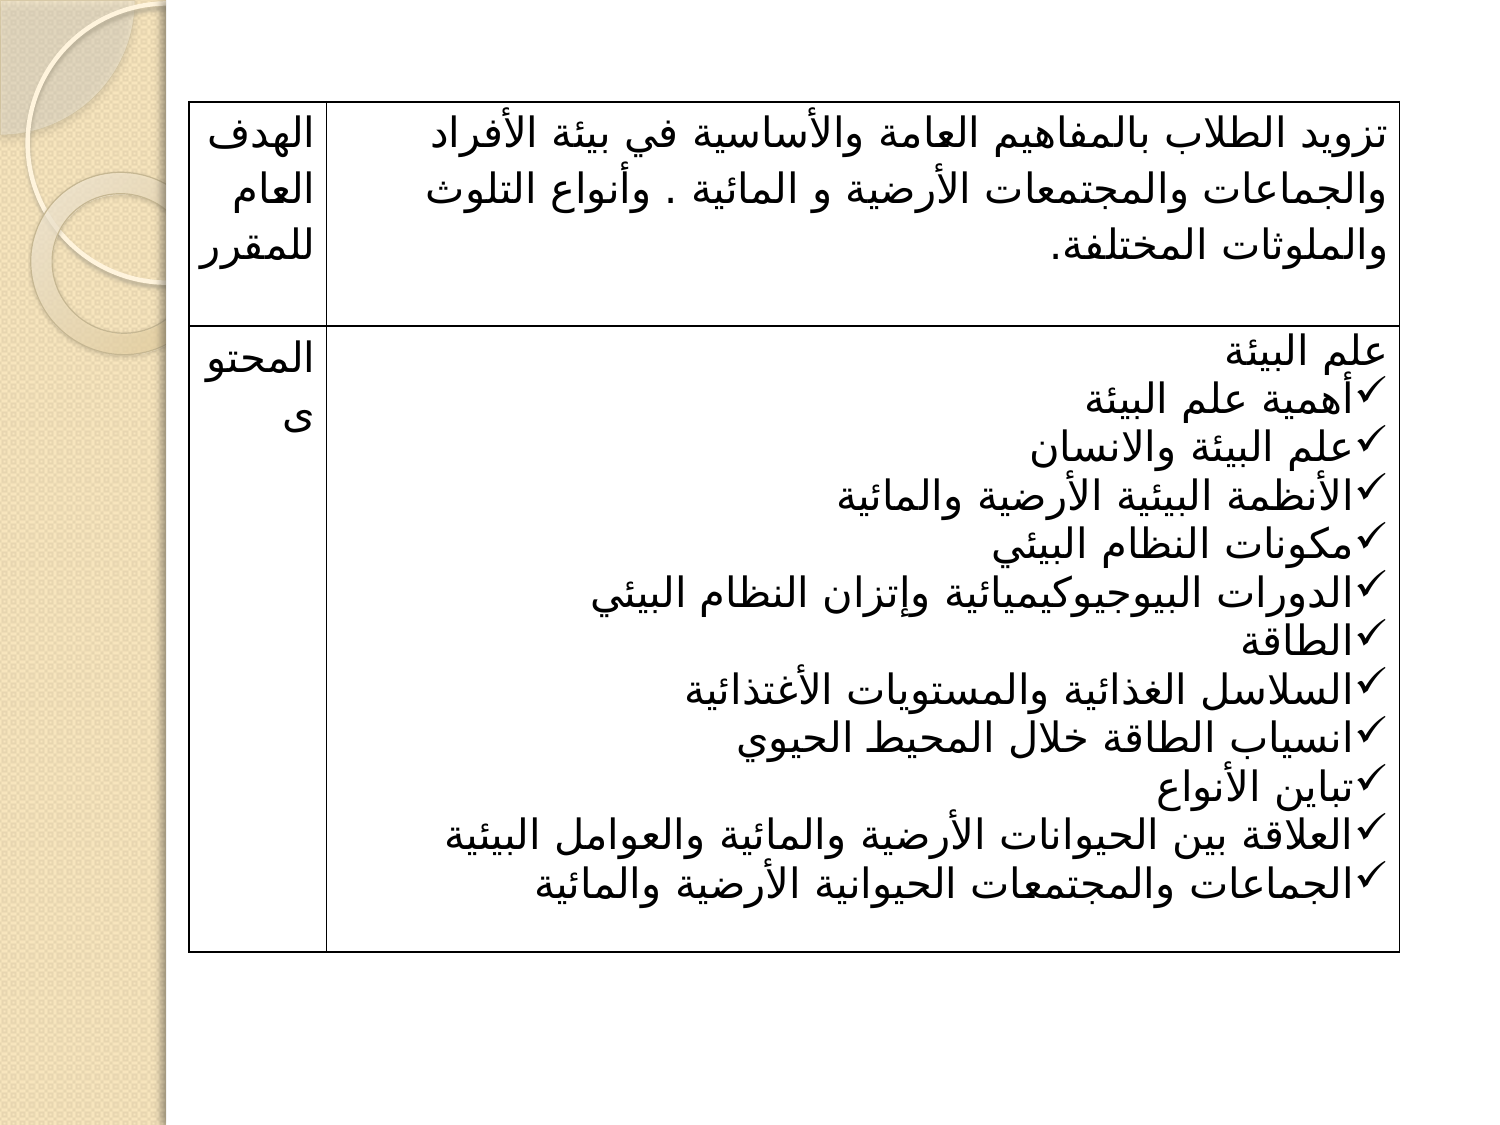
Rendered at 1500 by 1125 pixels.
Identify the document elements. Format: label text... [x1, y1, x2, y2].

table_cell علم البيئة أهمية علم البيئة علم البيئة والانسان الأنظمة البيئية الأرضية والمائية مكونات النظام البيئي الدورات البيوجيوكيميائية وإتزان النظام البيئي الطاقة السلاسل الغذائية والمستويات الأغتذائية انسياب الطاقة خلال المحيط الحيوي تباين الأنواع العلاقة بين الحيوانات الأرضية والمائية والعوامل البيئية الجماعات والمجتمعات الحيوانية الأرضية والمائية [327, 327, 1399, 951]
table_cell المحتوى [190, 327, 326, 951]
table_header الهدف العام للمقرر [190, 103, 326, 325]
table_header تزويد الطلاب بالمفاهيم العامة والأساسية في بيئة الأفراد والجماعات والمجتمعات الأرضية و المائية . وأنواع التلوث والملوثات المختلفة. [327, 103, 1399, 325]
